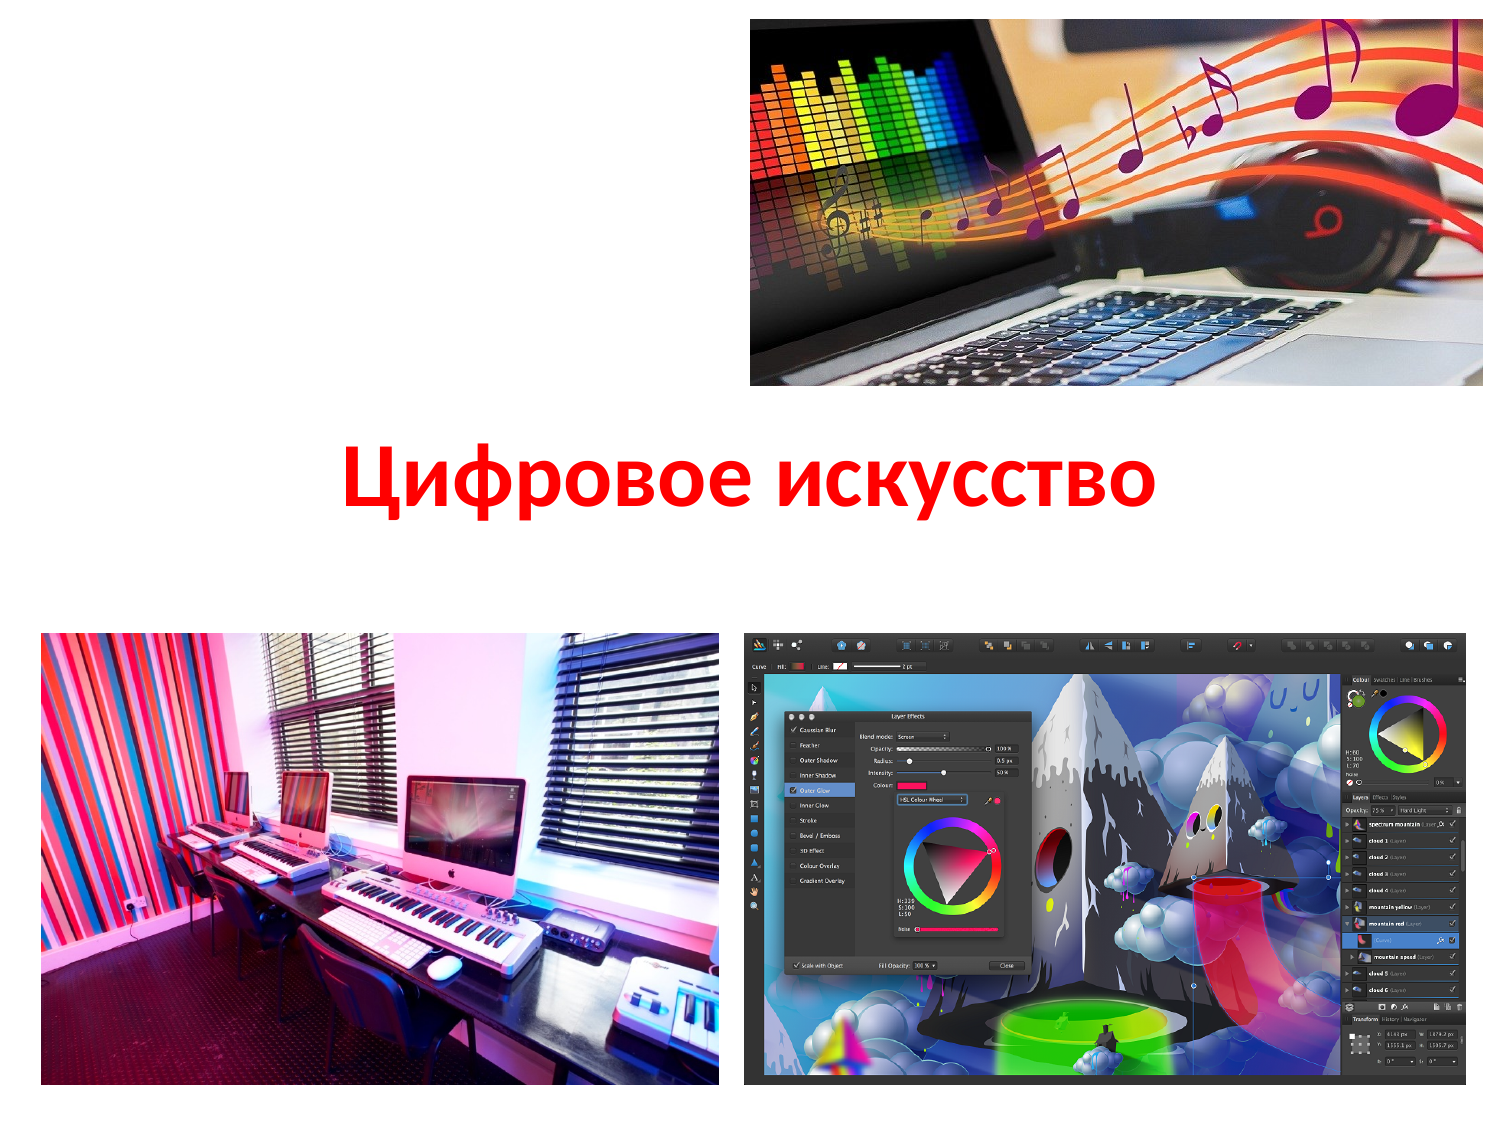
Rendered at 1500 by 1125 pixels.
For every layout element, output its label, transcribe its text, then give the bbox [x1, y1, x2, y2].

picture [749, 18, 1483, 386]
picture [743, 633, 1467, 1085]
title Цифровое искусство [112, 349, 1388, 591]
picture [41, 633, 719, 1085]
